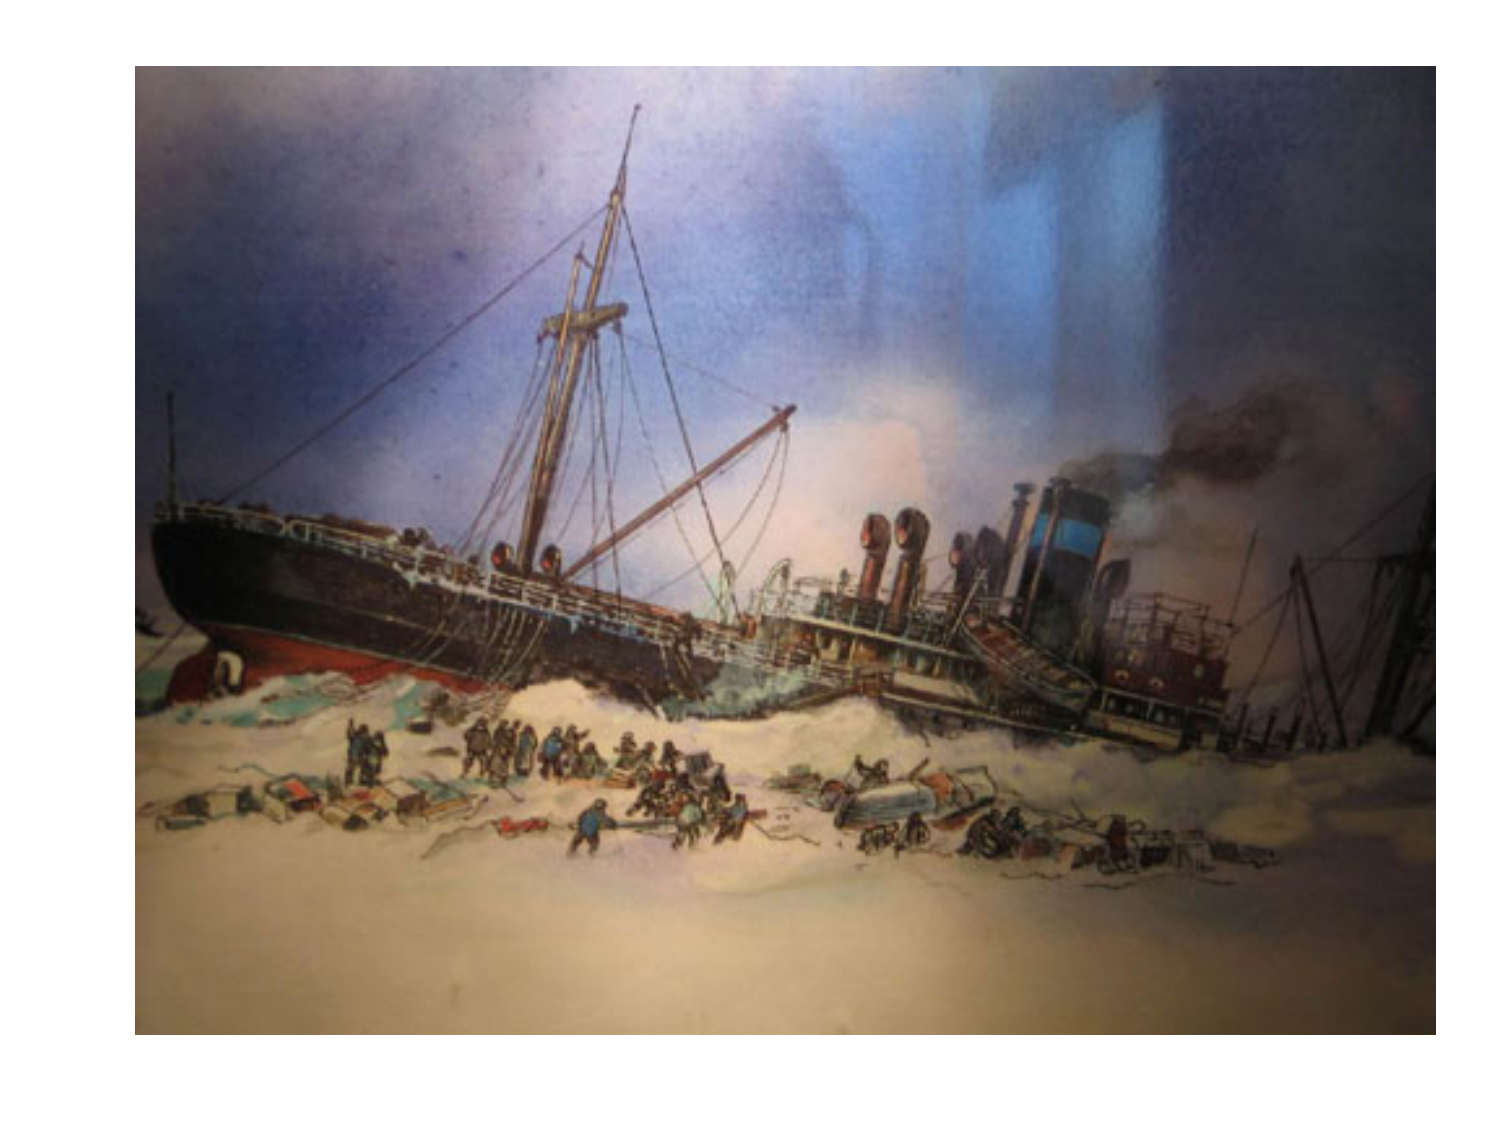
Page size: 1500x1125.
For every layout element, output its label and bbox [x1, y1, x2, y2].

picture [135, 66, 1436, 1036]
